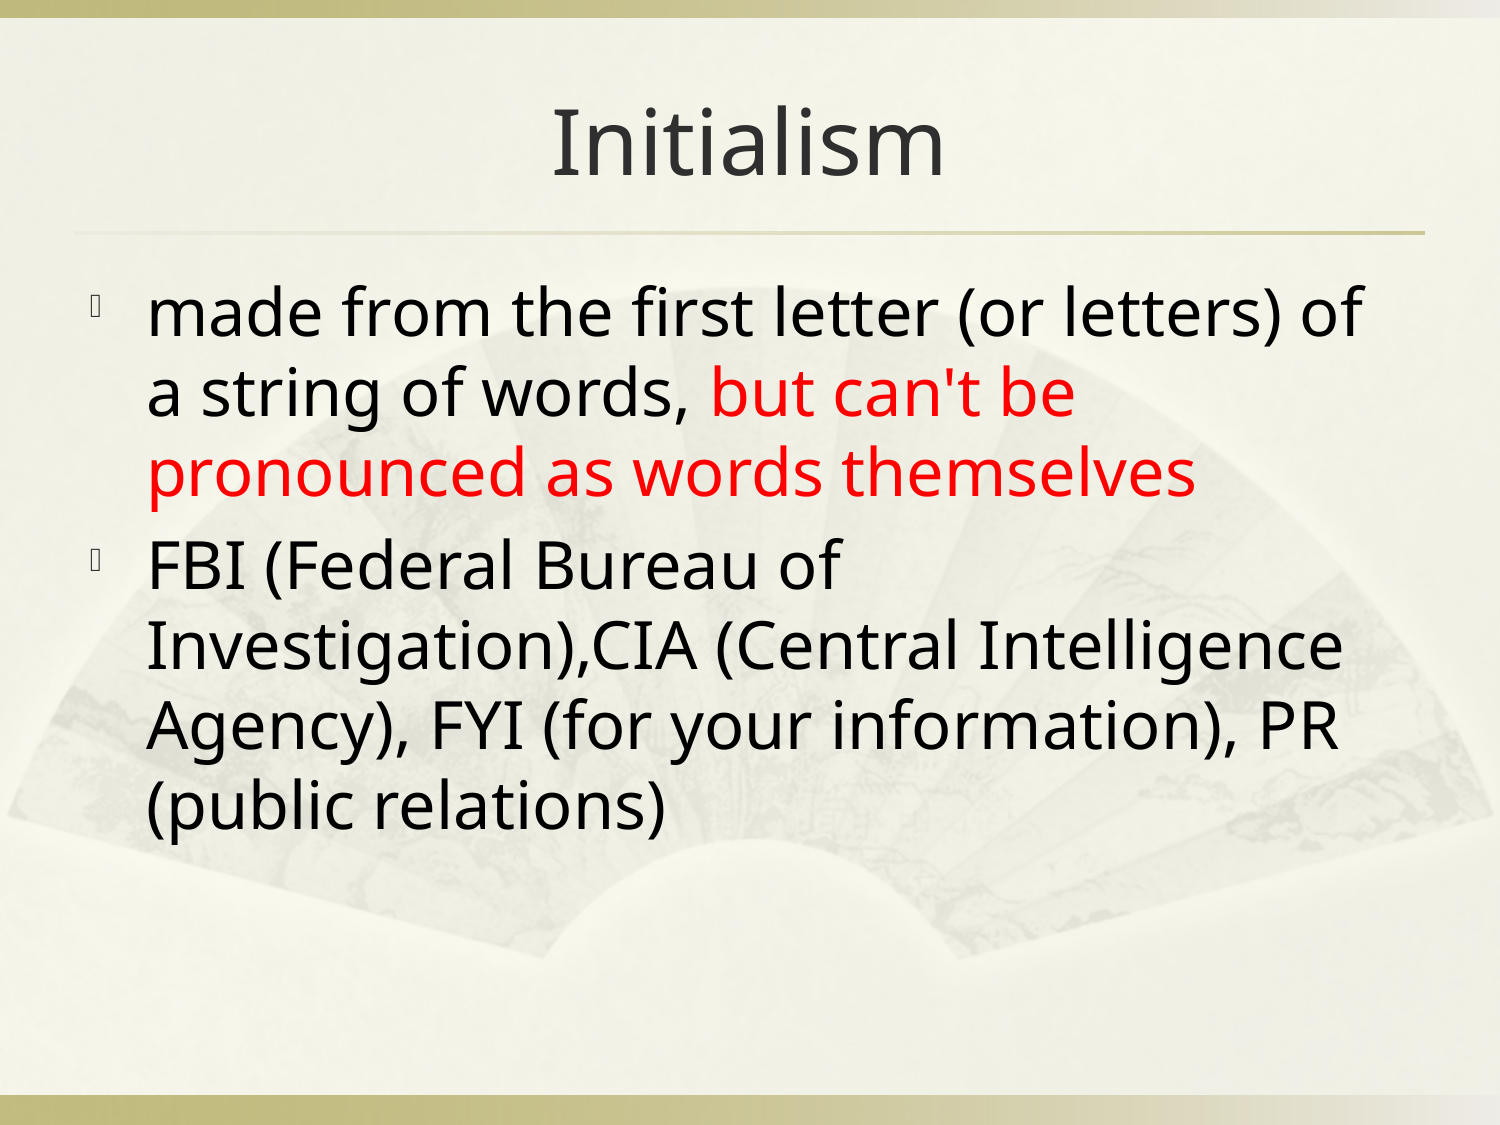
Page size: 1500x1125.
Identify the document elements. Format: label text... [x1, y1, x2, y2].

title Initialism [75, 45, 1425, 233]
list made from the first letter (or letters) of a string of words, but can't be pronounced as words themselves FBI (Federal Bureau of Investigation),CIA (Central Intelligence Agency), FYI (for your information), PR (public relations) [75, 262, 1425, 1032]
